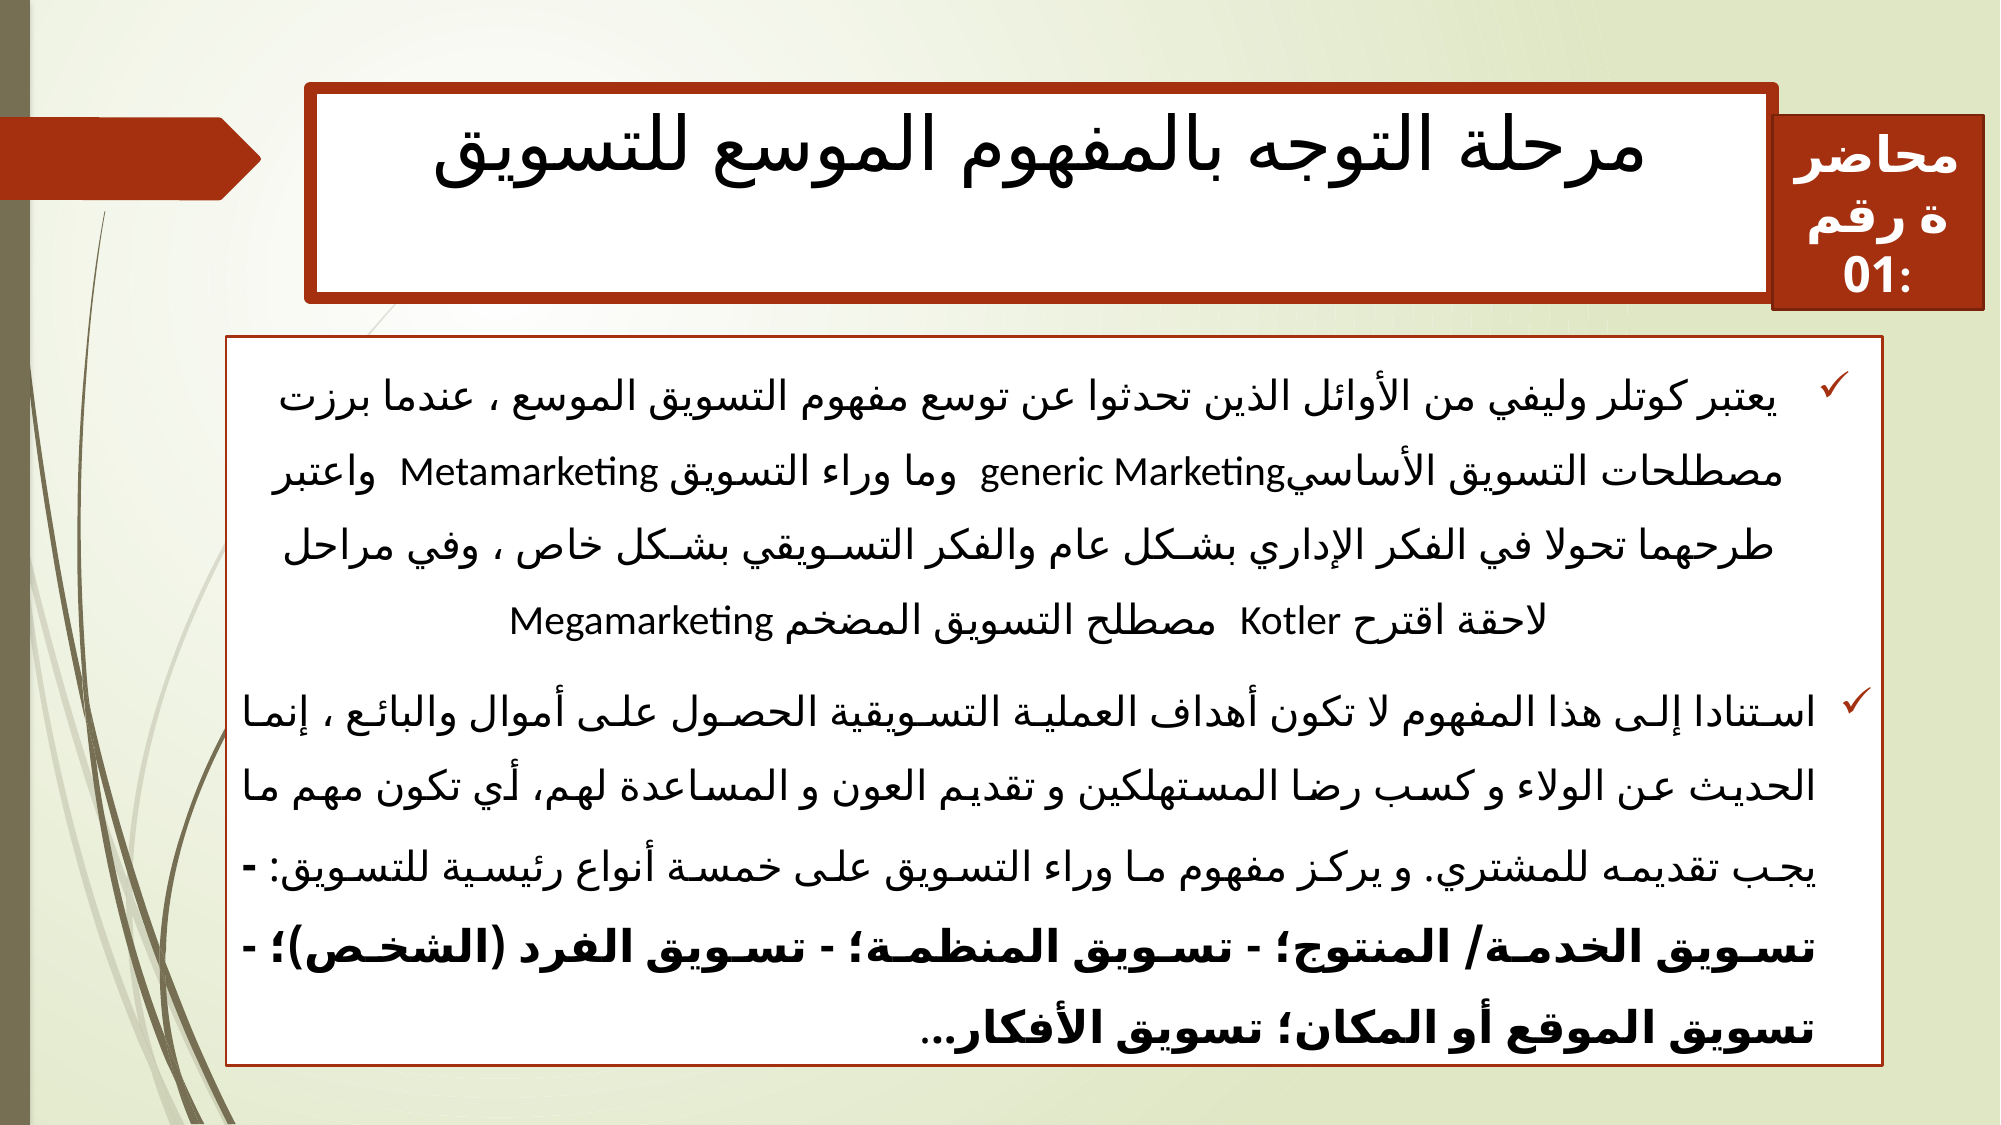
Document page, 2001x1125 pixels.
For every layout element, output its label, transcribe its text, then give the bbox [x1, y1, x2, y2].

text_box محاضرة رقم 01: [1771, 114, 1985, 311]
list يعتبر كوتلر وليفي من الأوائل الذين تحدثوا عن توسع مفهوم التسويق الموسع ، عندما برزت مصطلحات التسويق الأساسيgeneric Marketing وما وراء التسويق Metamarketing واعتبر طرحهما تحولا في الفكر الإداري بشـكل عام والفكر التسـويقي بشـكل خاص ، وفي مراحل لاحقة اقترح Kotler مصطلح التسويق المضخم Megamarketing استنادا إلى هذا المفهوم لا تكون أهداف العملية التسويقية الحصول على أموال والبائع ، إنما الحديث عن الولاء و كسب رضا المستهلكين و تقديم العون و المساعدة لهم، أي تكون مهم ما يجب تقديمه للمشتري. و يركز مفهوم ما وراء التسويق على خمسة أنواع رئيسية للتسويق: - تسويق الخدمة/ المنتوج؛ - تسويق المنظمة؛ - تسويق الفرد (الشخص)؛ - تسويق الموقع أو المكان؛ تسويق الأفكار... [225, 335, 1884, 1067]
title مرحلة التوجه بالمفهوم الموسع للتسويق [309, 87, 1774, 299]
